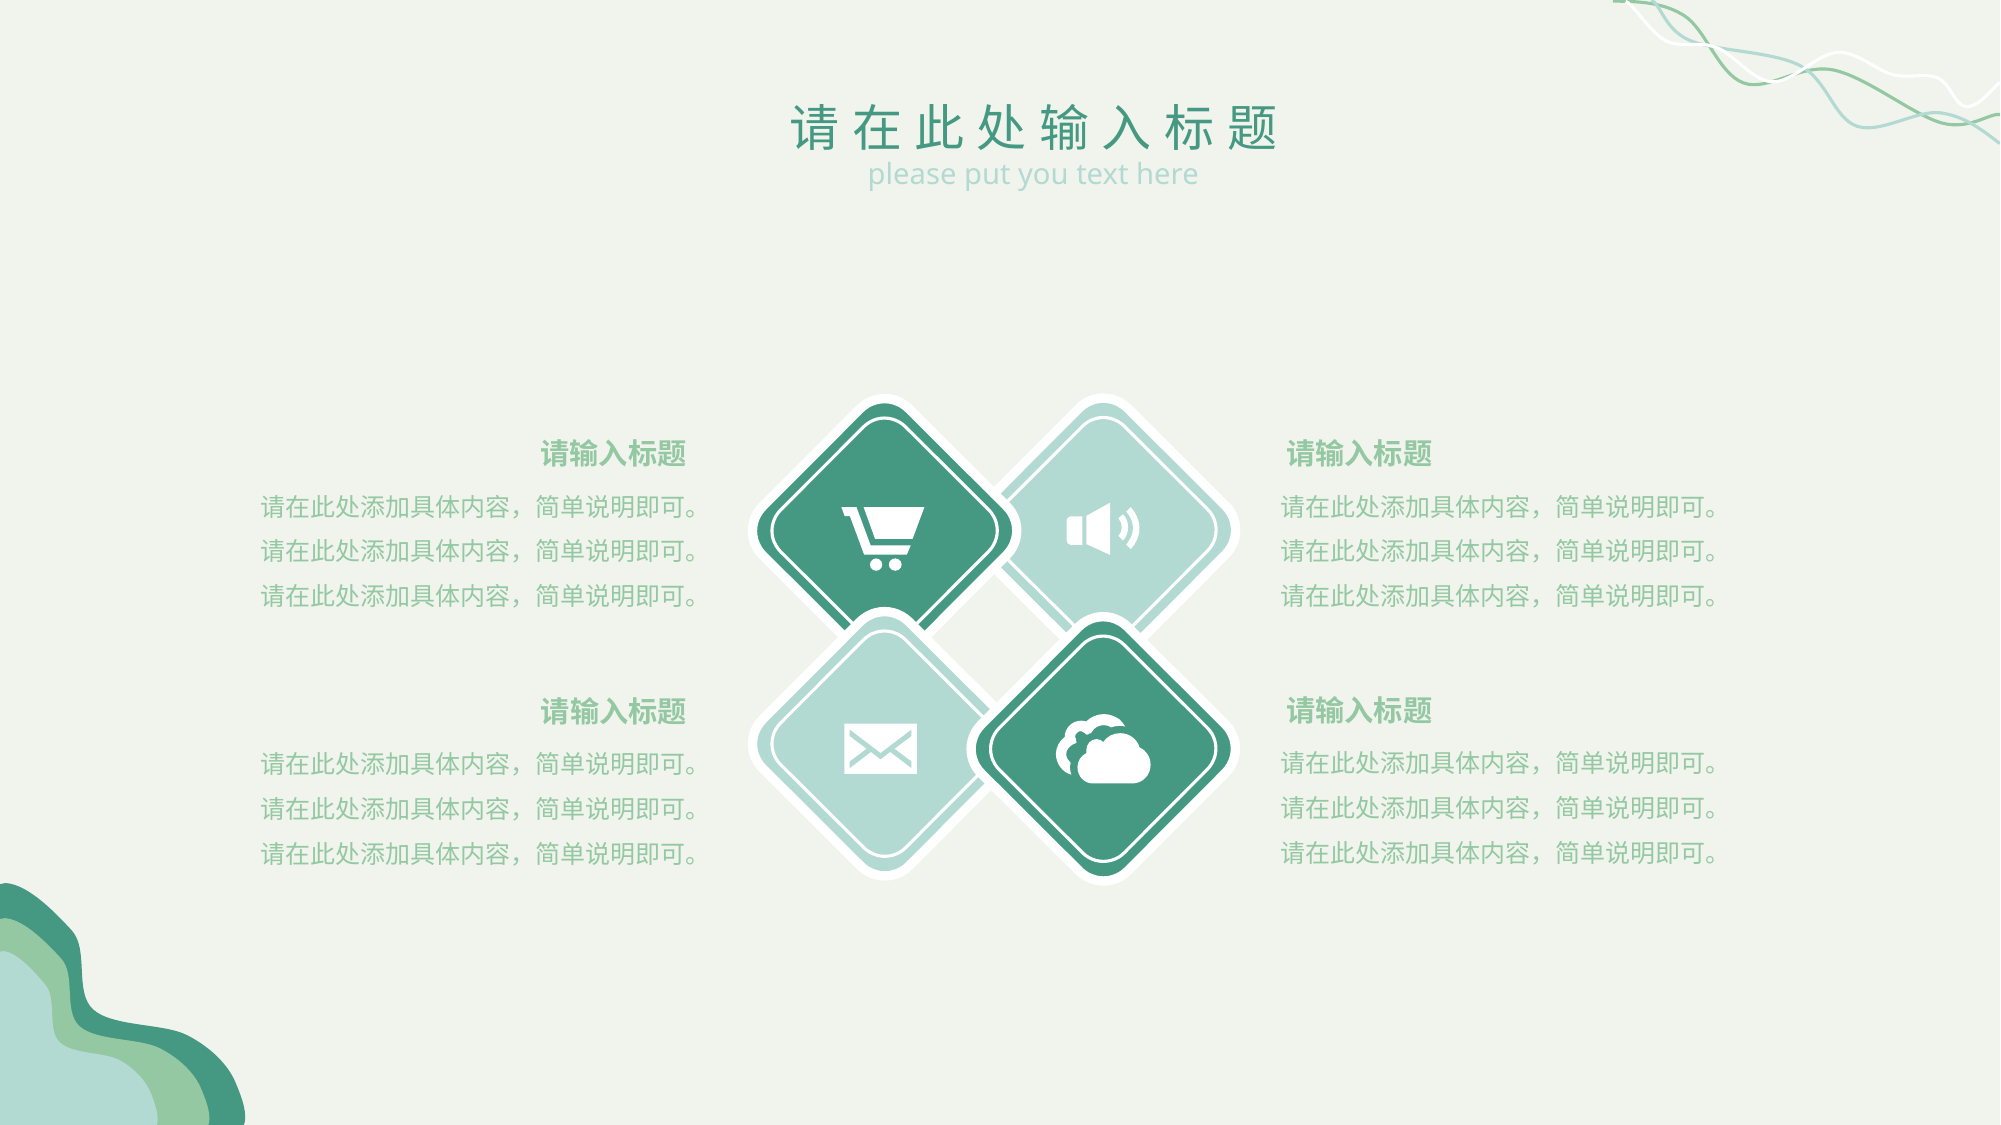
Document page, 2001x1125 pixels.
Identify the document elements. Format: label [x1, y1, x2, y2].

text_box [781, 640, 989, 848]
text_box [999, 645, 1207, 853]
text_box [0, 883, 246, 1125]
text_box [1265, 684, 1754, 881]
text_box [1620, 0, 2000, 144]
text_box [1265, 428, 1754, 624]
text_box [245, 428, 733, 624]
text_box [999, 426, 1208, 634]
text_box [781, 427, 989, 635]
text_box [711, 88, 1355, 199]
text_box [245, 685, 734, 882]
